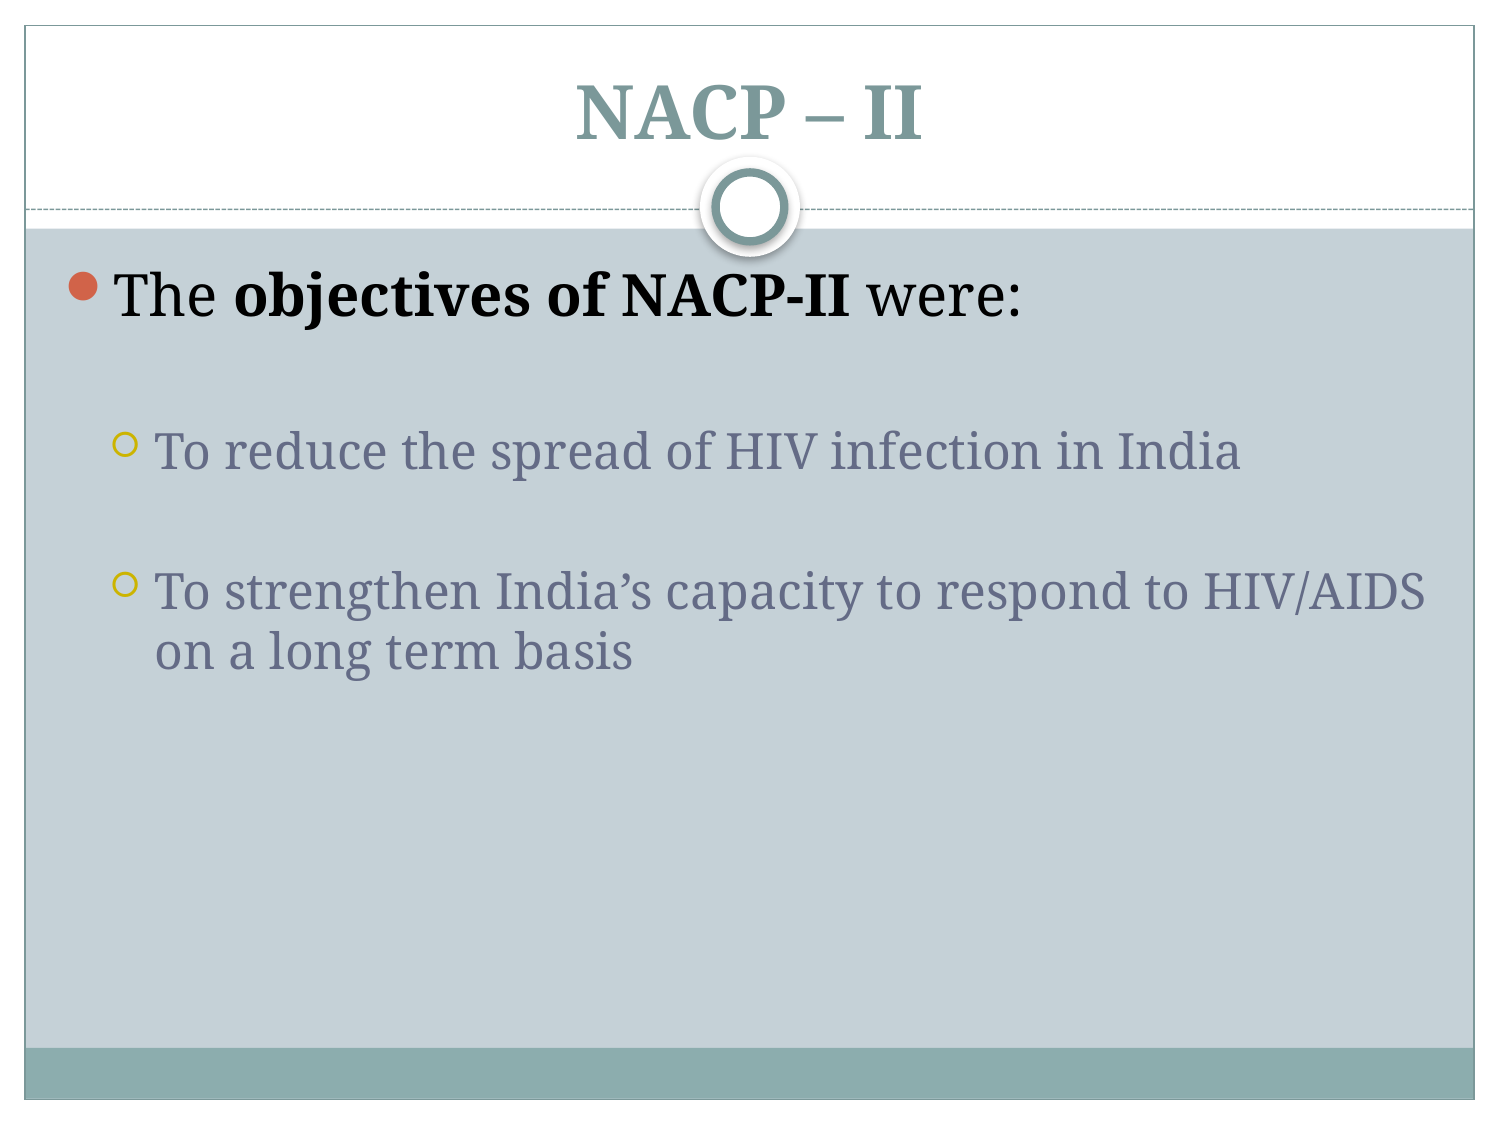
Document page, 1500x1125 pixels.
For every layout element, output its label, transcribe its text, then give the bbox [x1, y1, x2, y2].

title NACP – II [49, 37, 1450, 163]
list The objectives of NACP-II were: To reduce the spread of HIV infection in India To strengthen India’s capacity to respond to HIV/AIDS on a long term basis [49, 250, 1445, 1001]
